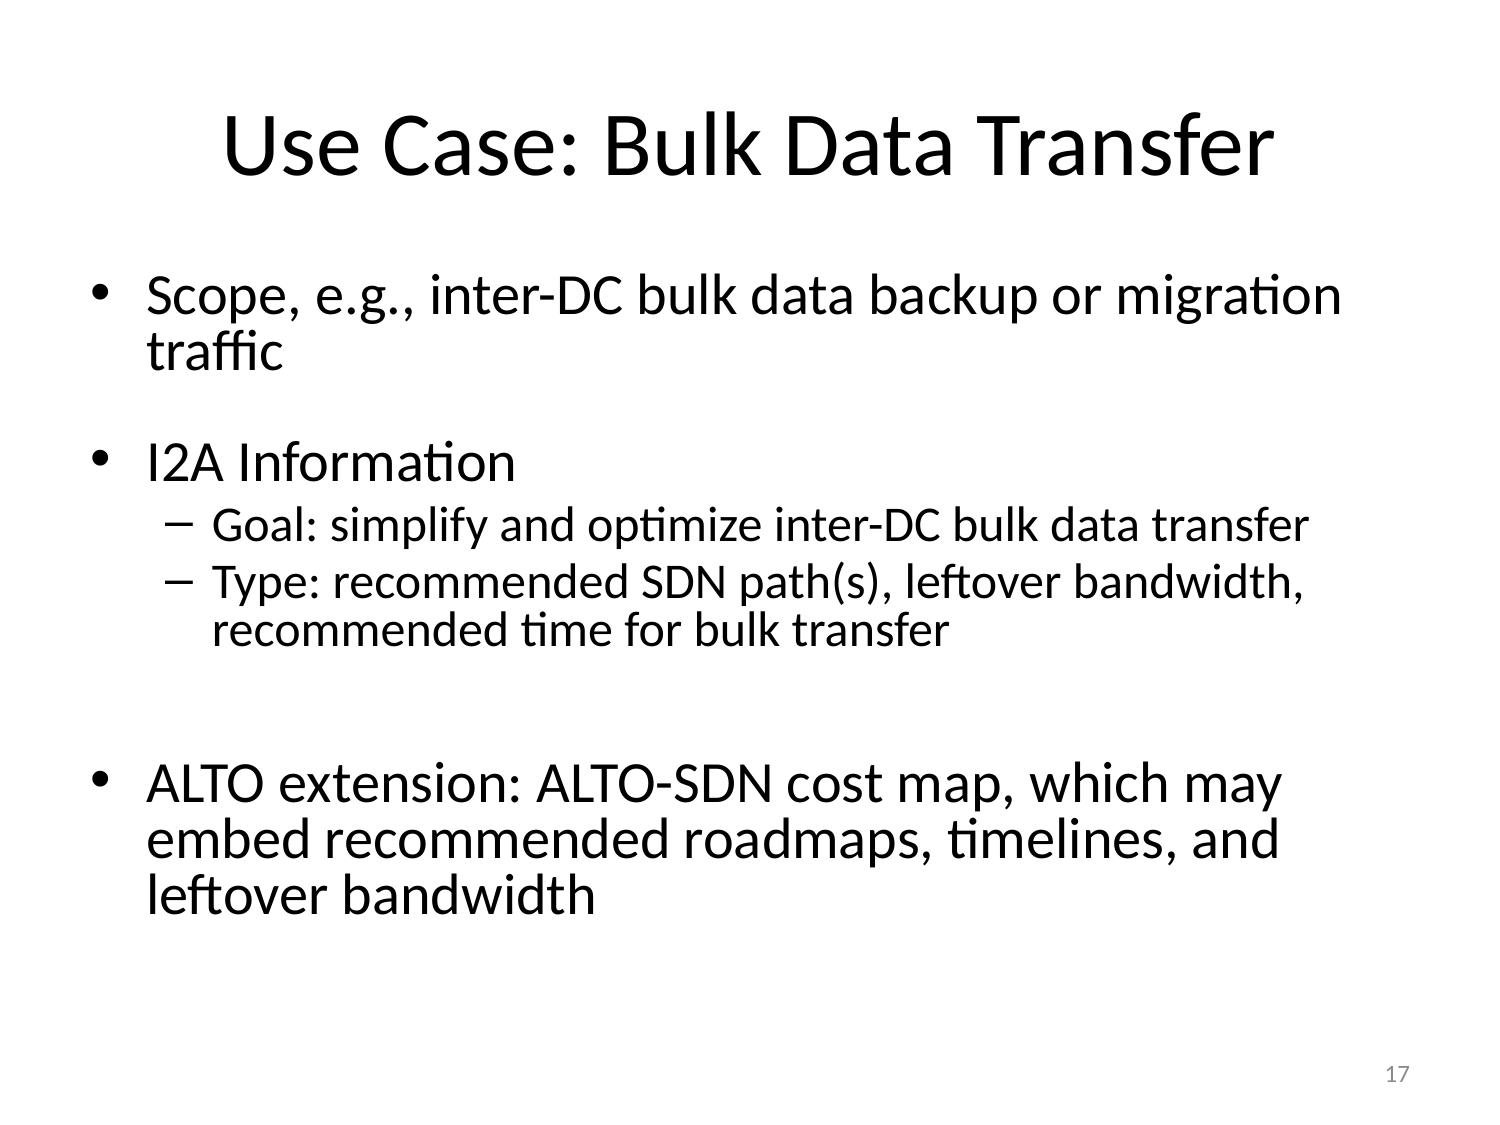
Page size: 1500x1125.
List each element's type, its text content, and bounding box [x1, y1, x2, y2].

slide_number 17 [1074, 1042, 1425, 1103]
title Use Case: Bulk Data Transfer [75, 45, 1425, 233]
list Scope, e.g., inter-DC bulk data backup or migration traffic I2A Information Goal: simplify and optimize inter-DC bulk data transfer Type: recommended SDN path(s), leftover bandwidth, recommended time for bulk transfer ALTO extension: ALTO-SDN cost map, which may embed recommended roadmaps, timelines, and leftover bandwidth [75, 262, 1425, 1059]
